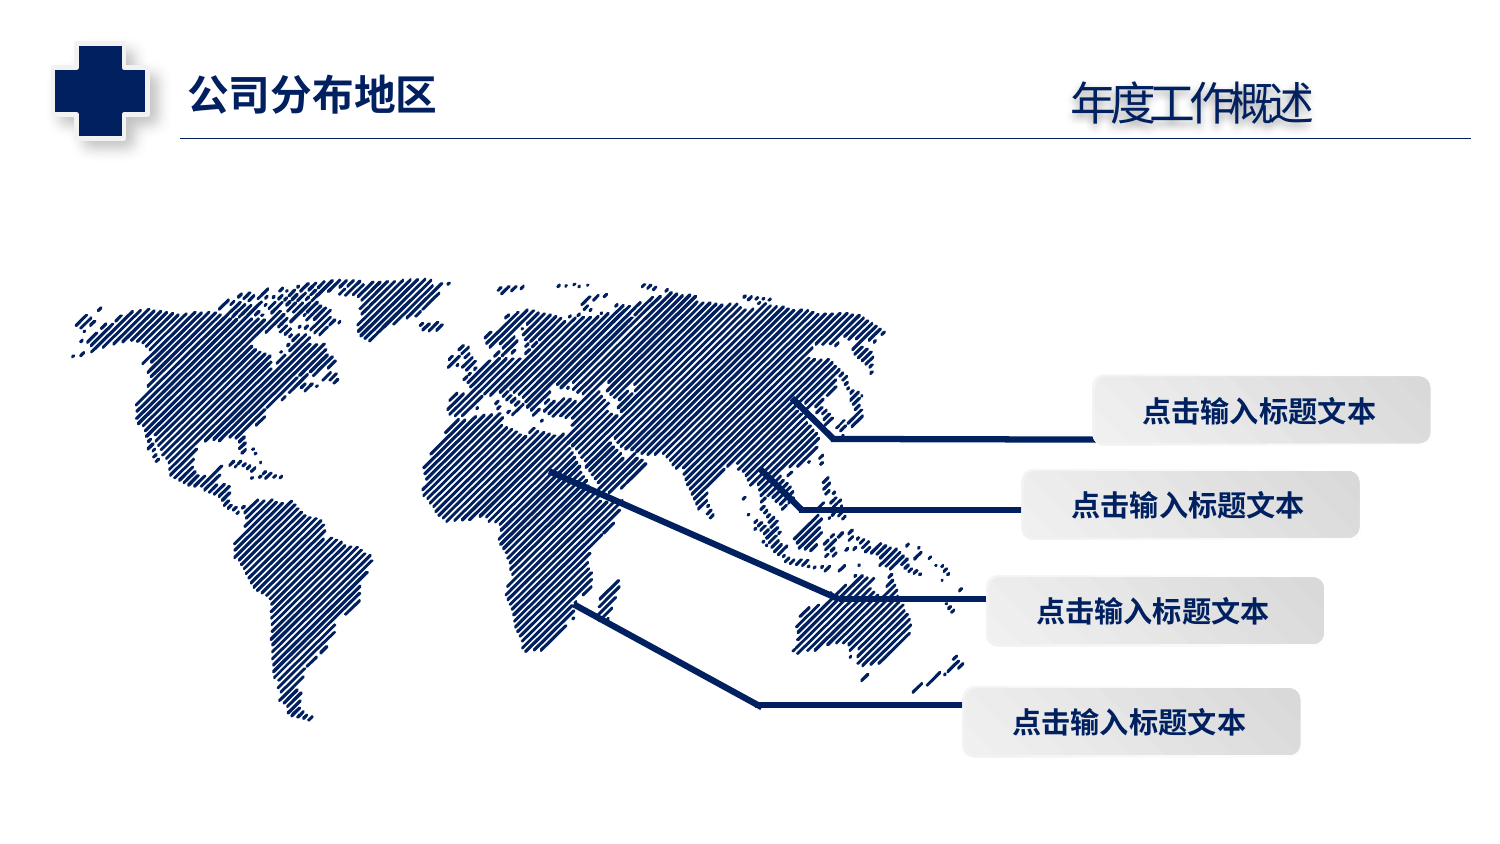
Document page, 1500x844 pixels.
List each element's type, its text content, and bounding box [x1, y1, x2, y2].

text_box [641, 283, 658, 292]
text_box [791, 607, 912, 668]
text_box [548, 470, 840, 600]
text_box [911, 681, 923, 694]
text_box [74, 314, 97, 333]
text_box [519, 284, 525, 291]
text_box [881, 573, 899, 596]
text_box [985, 575, 1328, 647]
text_box [232, 498, 374, 722]
text_box [856, 536, 922, 576]
text_box 年度工作概述 [1055, 67, 1329, 138]
text_box [943, 654, 965, 677]
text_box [791, 397, 834, 440]
text_box [913, 551, 923, 561]
text_box 公司分布地区 [172, 60, 453, 126]
text_box [86, 277, 444, 515]
text_box [860, 673, 870, 683]
text_box [421, 288, 886, 653]
text_box [572, 282, 581, 289]
text_box [925, 671, 941, 687]
text_box [496, 285, 518, 296]
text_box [962, 686, 1304, 758]
text_box [947, 607, 955, 614]
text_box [1021, 468, 1363, 541]
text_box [573, 604, 763, 708]
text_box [1092, 374, 1434, 446]
text_box [79, 351, 85, 358]
text_box [940, 563, 950, 576]
